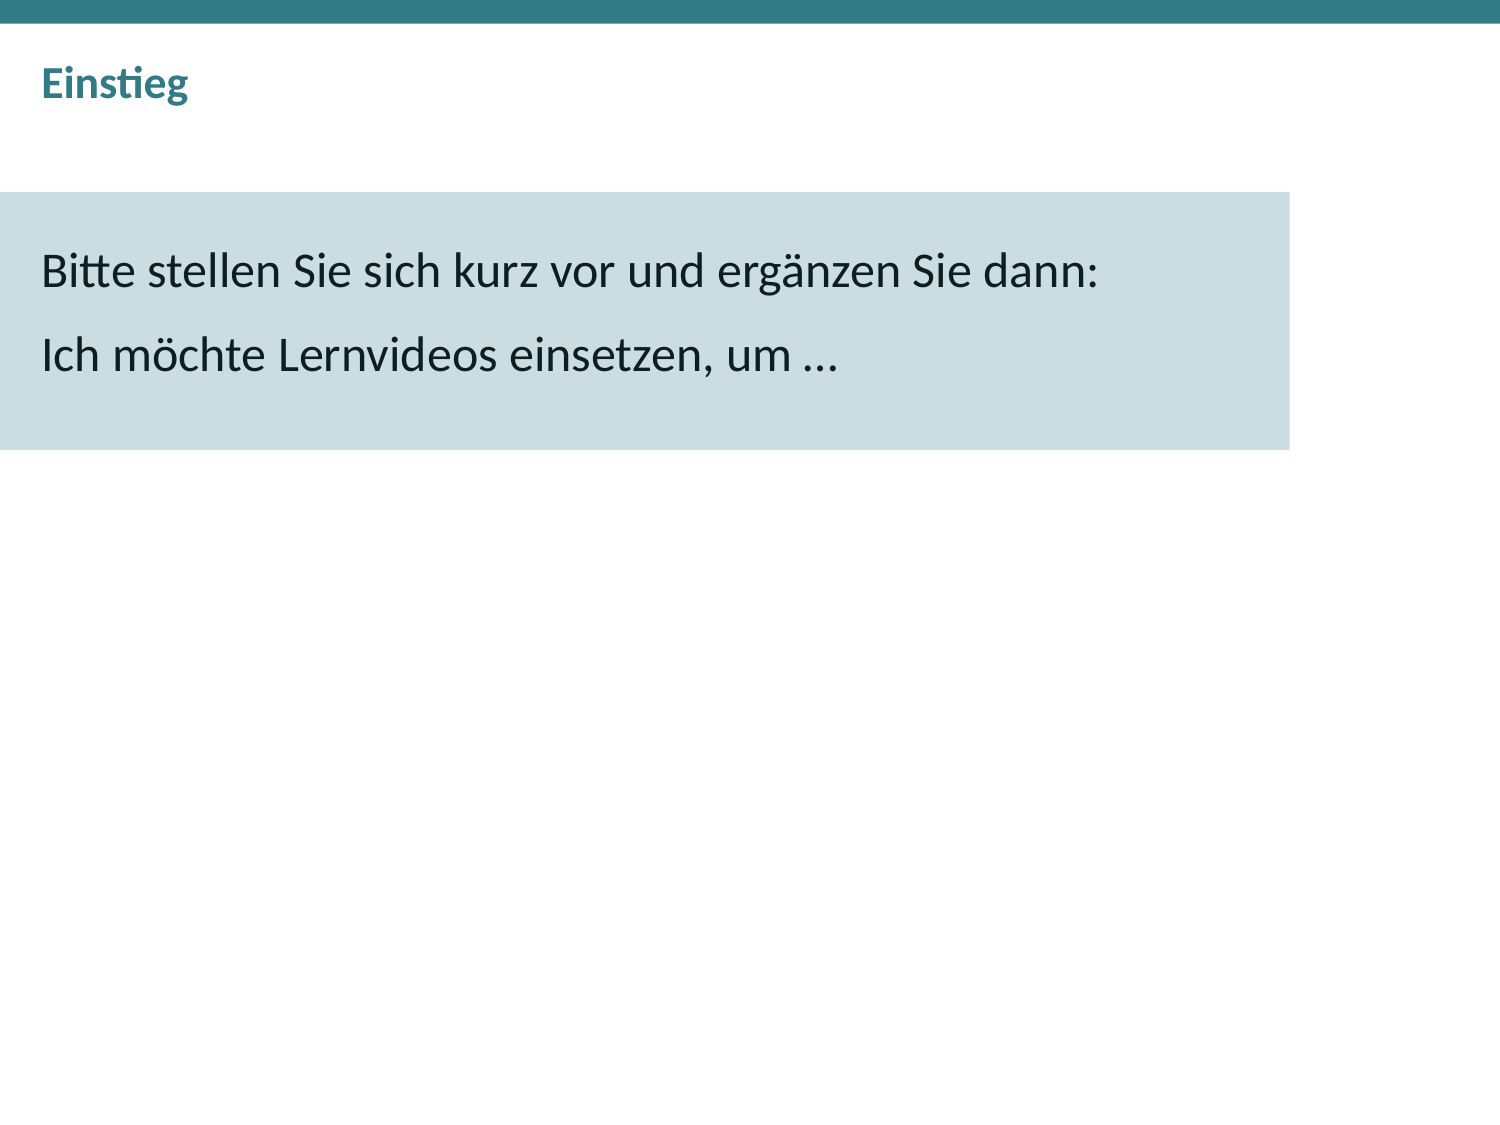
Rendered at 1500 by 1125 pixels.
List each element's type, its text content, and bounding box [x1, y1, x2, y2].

title Einstieg [41, 53, 1459, 119]
text_box [0, 191, 1290, 450]
list Bitte stellen Sie sich kurz vor und ergänzen Sie dann: Ich möchte Lernvideos einsetzen, um … [41, 237, 1459, 1063]
